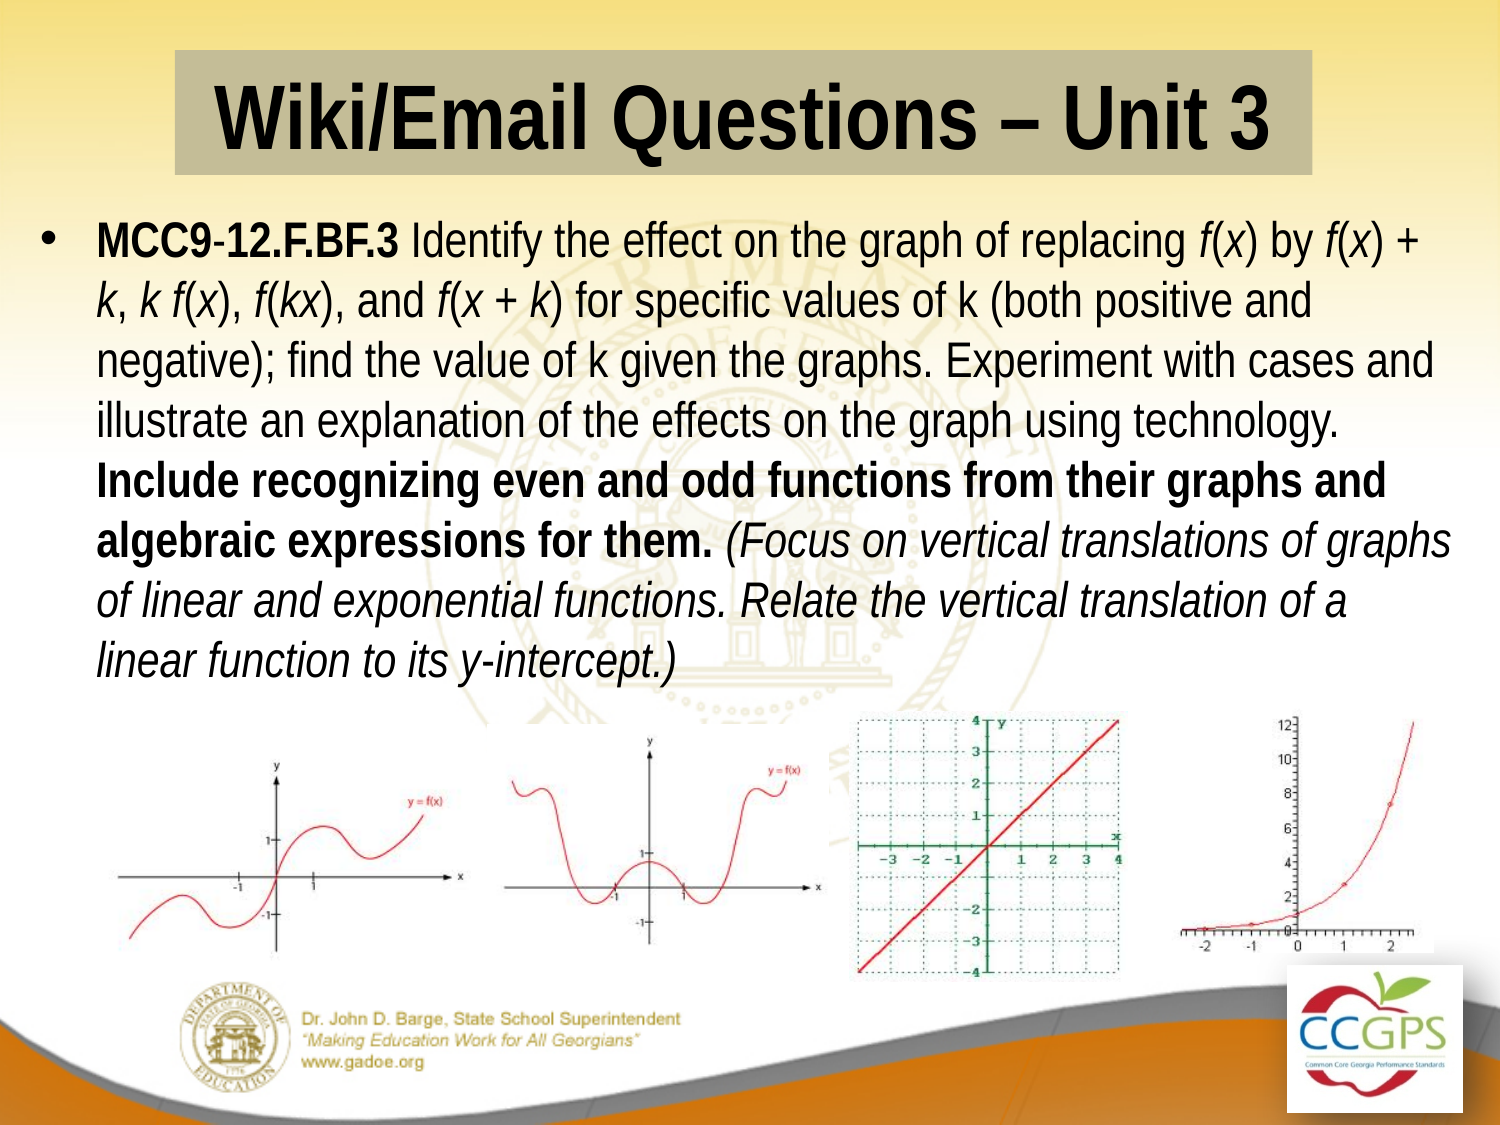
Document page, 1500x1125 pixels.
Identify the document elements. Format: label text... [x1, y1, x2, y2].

list MCC9‐12.F.BF.3 Identify the effect on the graph of replacing f(x) by f(x) + k, k f(x), f(kx), and f(x + k) for specific values of k (both positive and negative); find the value of k given the graphs. Experiment with cases and illustrate an explanation of the effects on the graph using technology. Include recognizing even and odd functions from their graphs and algebraic expressions for them. (Focus on vertical translations of graphs of linear and exponential functions. Relate the vertical translation of a linear function to its y‐intercept.) [24, 199, 1476, 1001]
picture [0, 0, 1500, 1125]
title Wiki/Email Questions – Unit 3 [174, 49, 1313, 176]
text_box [99, 699, 1434, 982]
